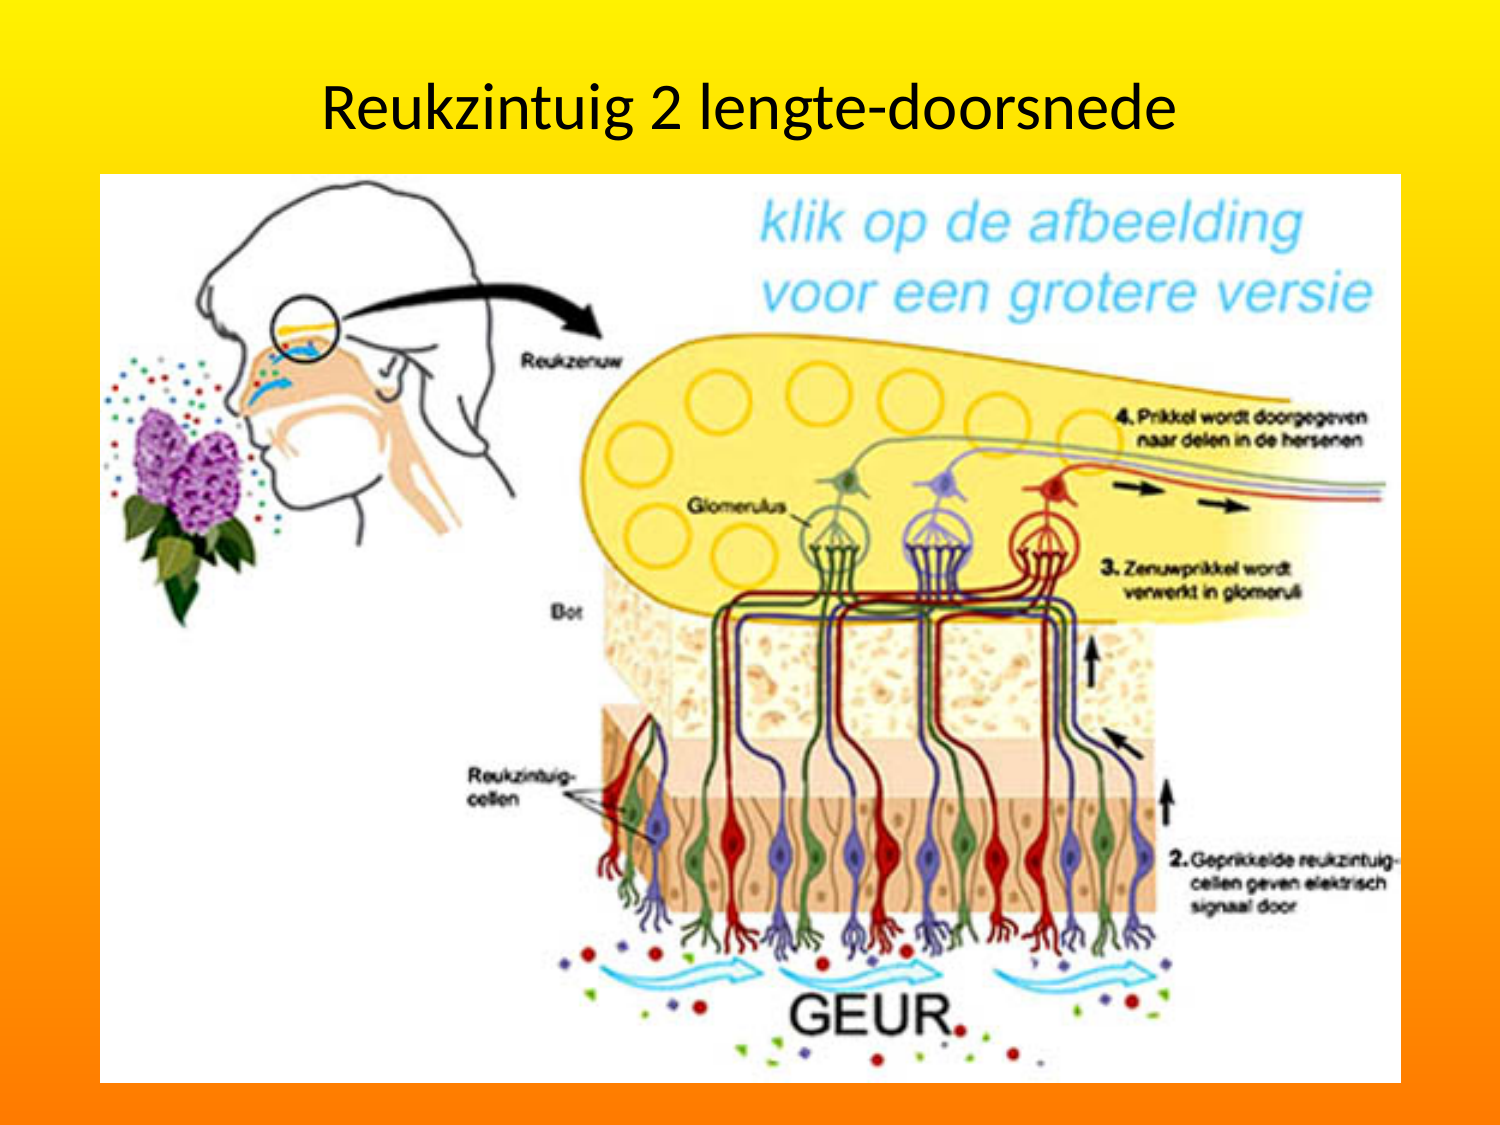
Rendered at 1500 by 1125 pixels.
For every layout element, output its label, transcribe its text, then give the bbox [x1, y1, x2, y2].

title Reukzintuig 2 lengte-doorsnede [75, 45, 1425, 161]
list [100, 174, 1401, 1083]
